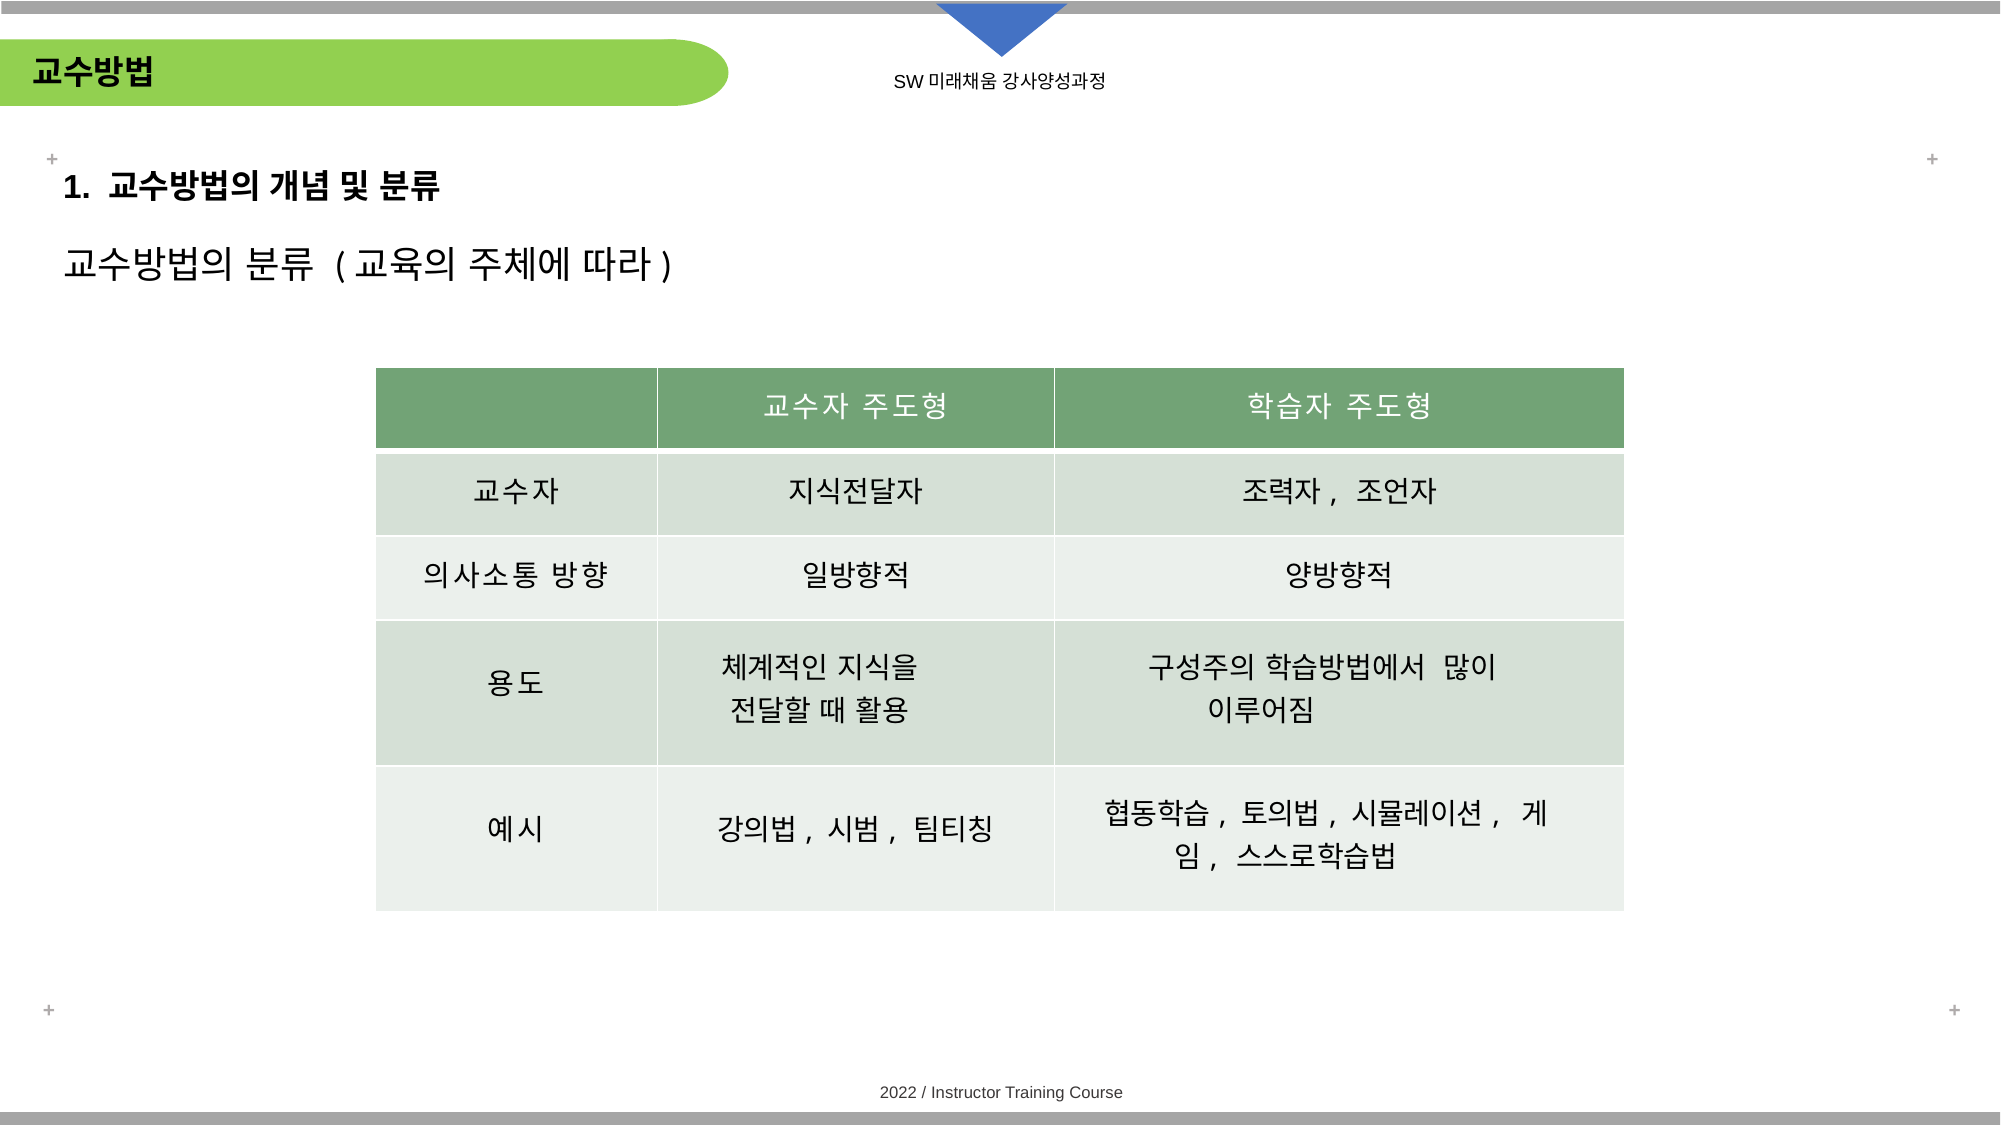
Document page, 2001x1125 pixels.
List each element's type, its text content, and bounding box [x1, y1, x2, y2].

table_cell 일방향적 [658, 537, 1054, 619]
table_cell 강의법, 시범, 팀티칭 [658, 767, 1054, 911]
table_header 교수자 주도형 [658, 368, 1054, 448]
table_cell 지식전달자 [658, 454, 1054, 535]
table_cell 용도 [376, 621, 657, 765]
text_box 1. 교수방법의 개념 및 분류 [61, 163, 752, 206]
table_cell 체계적인 지식을 전달할 때 활용 [658, 621, 1054, 765]
table_cell 예시 [376, 767, 657, 911]
table_header [376, 368, 657, 448]
text_box 교수방법의 분류 (교육의 주체에 따라) [61, 239, 1448, 287]
table_cell 양방향적 [1055, 537, 1624, 619]
table_cell 협동학습, 토의법, 시뮬레이션, 게임, 스스로학습법 [1055, 767, 1624, 911]
table_cell 구성주의 학습방법에서 많이 이루어짐 [1055, 621, 1624, 765]
table_cell 교수자 [376, 454, 657, 535]
title 교수방법 [18, 41, 686, 107]
table_cell 의사소통 방향 [376, 537, 657, 619]
table_cell 조력자, 조언자 [1055, 454, 1624, 535]
table_header 학습자 주도형 [1055, 368, 1624, 448]
